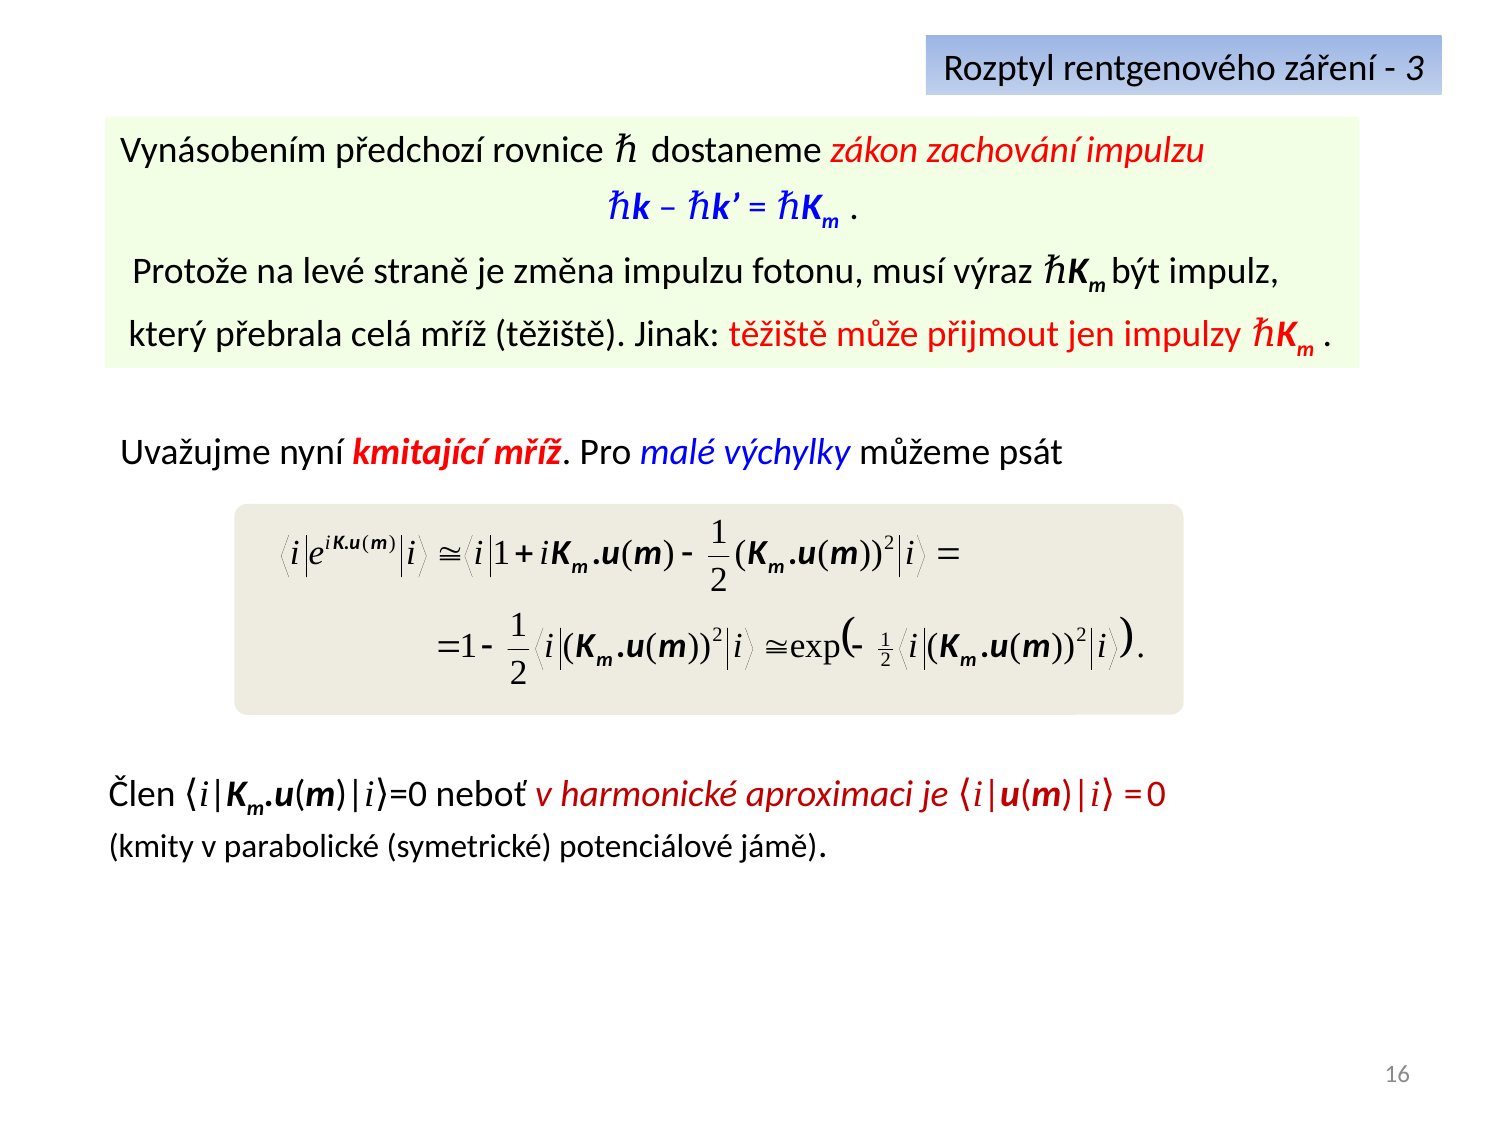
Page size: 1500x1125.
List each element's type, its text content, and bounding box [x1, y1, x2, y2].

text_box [105, 419, 1184, 716]
text_box Rozptyl rentgenového záření - 3 [925, 35, 1442, 95]
text_box Člen ⟨i|Km.u(m)|i⟩=0 neboť v harmonické aproximaci je ⟨i|u(m)|i⟩ = 0 (kmity v parabolické (symetrické) potenciálové jámě). [93, 761, 1360, 872]
slide_number 16 [1074, 1042, 1425, 1103]
text_box Vynásobením předchozí rovnice ℏ dostaneme zákon zachování impulzu ℏk – ℏk’ = ℏKm . Protože na levé straně je změna impulzu fotonu, musí výraz ℏKm být impulz, který přebrala celá mříž (těžiště). Jinak: těžiště může přijmout jen impulzy ℏKm . [105, 117, 1360, 368]
